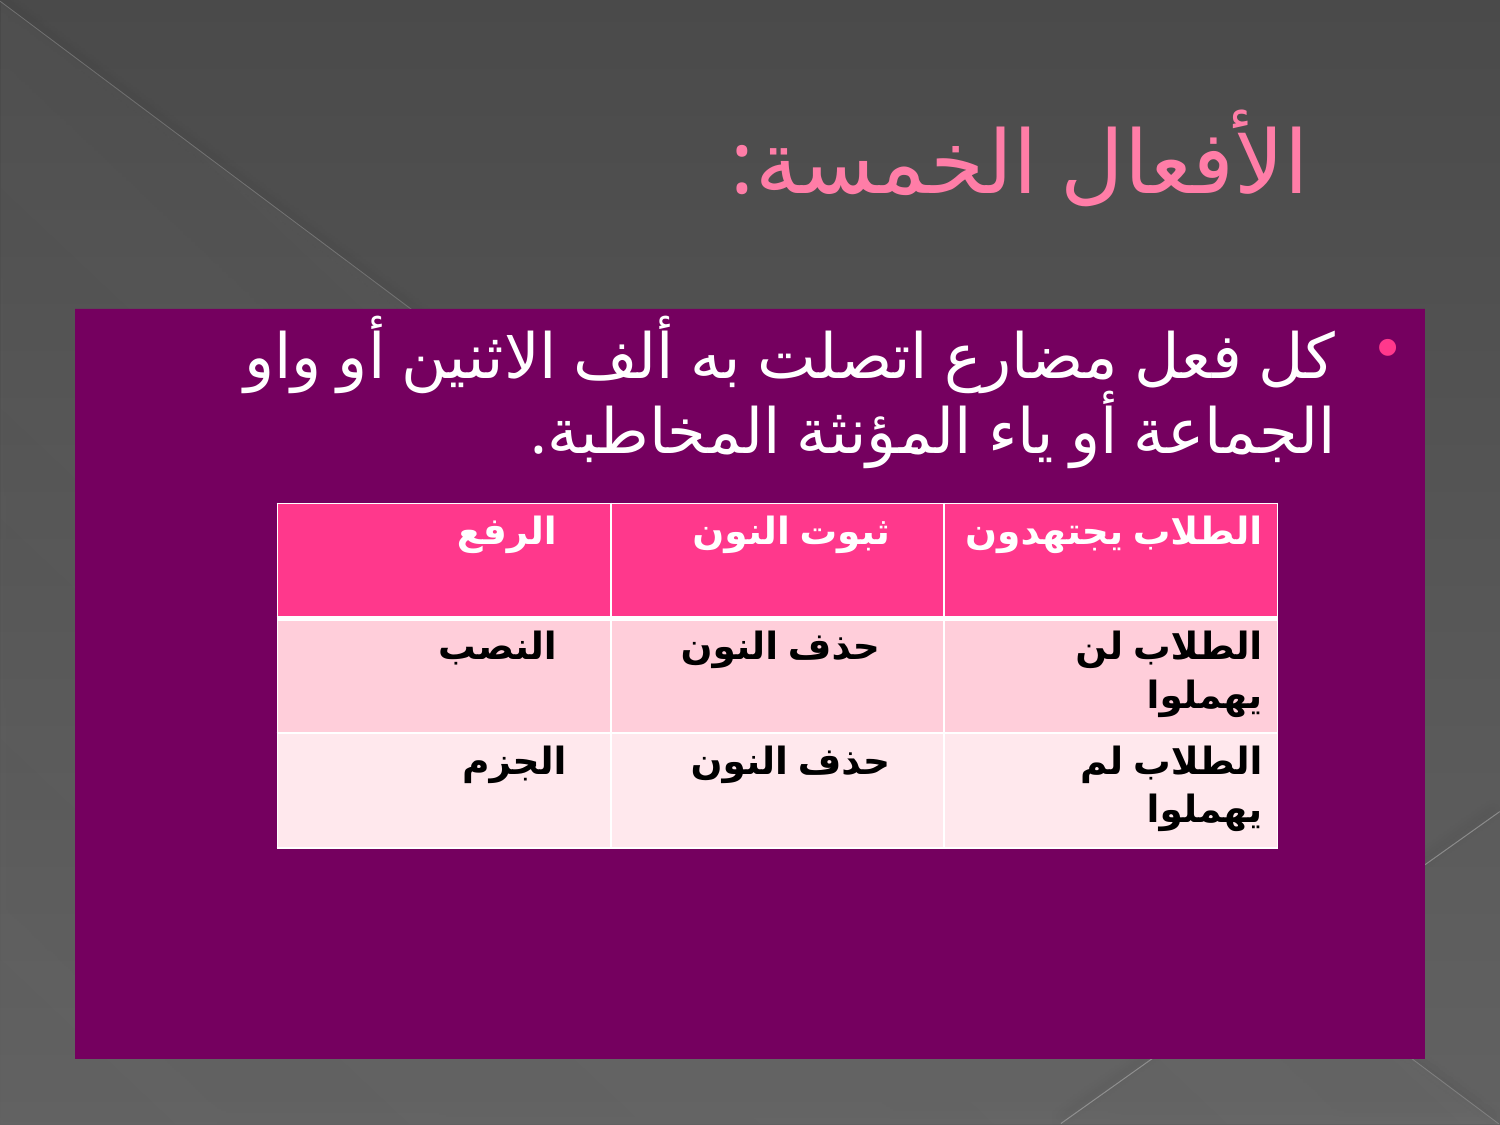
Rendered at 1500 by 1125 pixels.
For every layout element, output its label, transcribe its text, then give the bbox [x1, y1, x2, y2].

table_cell حذف النون [612, 734, 943, 847]
table_header الرفع [278, 504, 610, 616]
table_cell النصب [278, 621, 610, 732]
table_cell الجزم [278, 734, 610, 847]
table_cell الطلاب لم يهملوا [945, 734, 1277, 847]
list كل فعل مضارع اتصلت به ألف الاثنين أو واو الجماعة أو ياء المؤنثة المخاطبة. [75, 308, 1425, 1059]
table_cell حذف النون [612, 621, 943, 732]
title الأفعال الخمسة: [714, 43, 1425, 274]
table_header ثبوت النون [612, 504, 943, 616]
table_cell الطلاب لن يهملوا [945, 621, 1277, 732]
table_header الطلاب يجتهدون [945, 504, 1277, 616]
